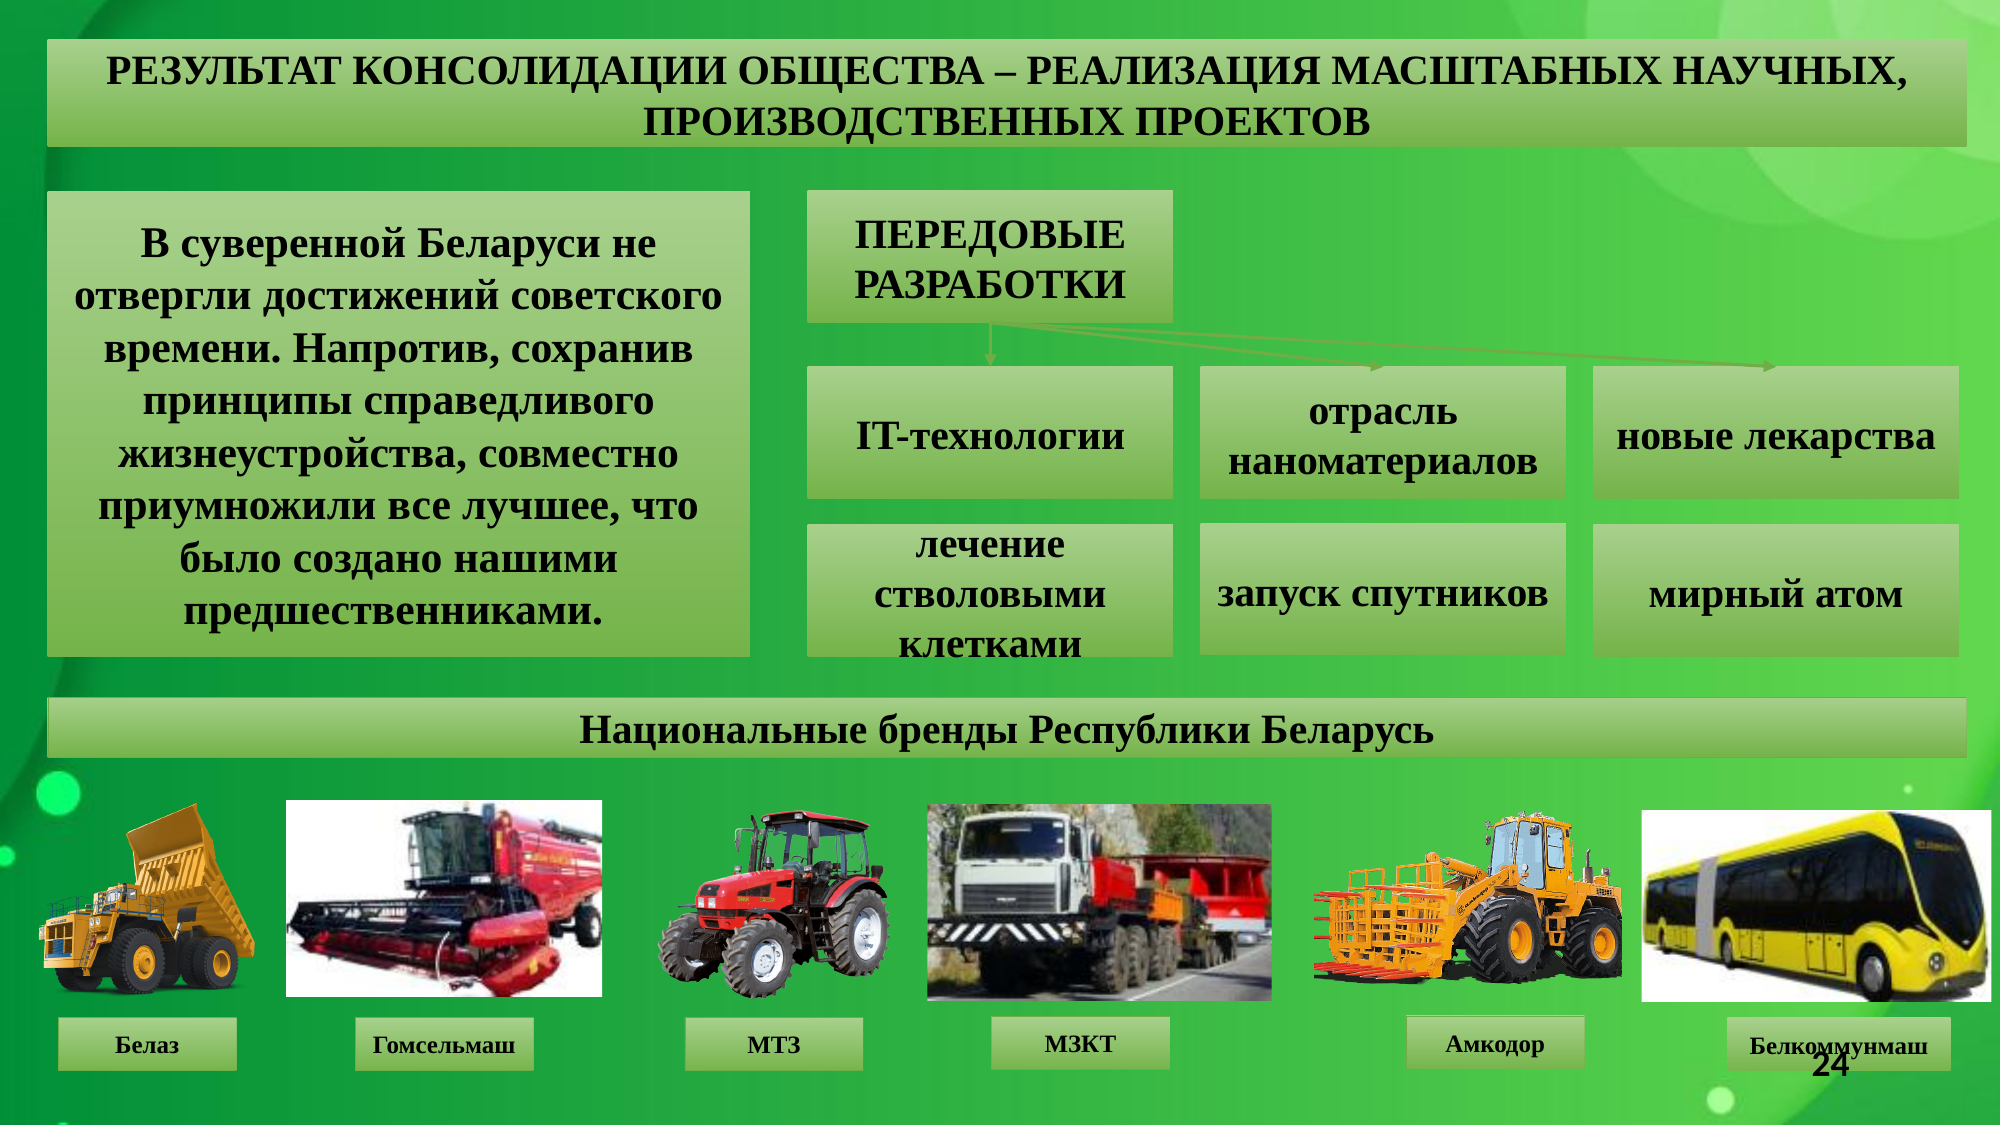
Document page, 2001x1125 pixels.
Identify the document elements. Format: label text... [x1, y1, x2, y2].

text_box ПЕРЕДОВЫЕ РАЗРАБОТКИ [807, 190, 1173, 323]
text_box Белаз [58, 1017, 237, 1071]
text_box МЗКТ [991, 1016, 1170, 1070]
text_box Национальные бренды Республики Беларусь [47, 697, 1967, 758]
text_box Белкоммунмаш [1727, 1017, 1951, 1071]
slide_number 24 [1414, 1031, 1865, 1092]
text_box отрасль наноматериалов [1200, 367, 1566, 499]
text_box мирный атом [1593, 524, 1959, 657]
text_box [990, 322, 1777, 367]
text_box IT-технологии [807, 366, 1173, 499]
text_box МТЗ [684, 1017, 864, 1071]
text_box новые лекарства [1593, 366, 1959, 499]
text_box В суверенной Беларуси не отвергли достижений советского времени. Напротив, сохранив принципы справедливого жизнеустройства, совместно приумножили все лучшее, что было создано нашими предшественниками. [47, 191, 750, 657]
text_box Амкодор [1406, 1015, 1585, 1069]
text_box Гомсельмаш [355, 1017, 534, 1071]
text_box запуск спутников [1200, 523, 1566, 655]
text_box лечение стволовыми клетками [807, 524, 1173, 657]
text_box РЕЗУЛЬТАТ КОНСОЛИДАЦИИ ОБЩЕСТВА – РЕАЛИЗАЦИЯ МАСШТАБНЫХ НАУЧНЫХ, ПРОИЗВОДСТВЕННЫХ ПРОЕКТОВ [47, 39, 1967, 147]
picture [0, 0, 2000, 1125]
